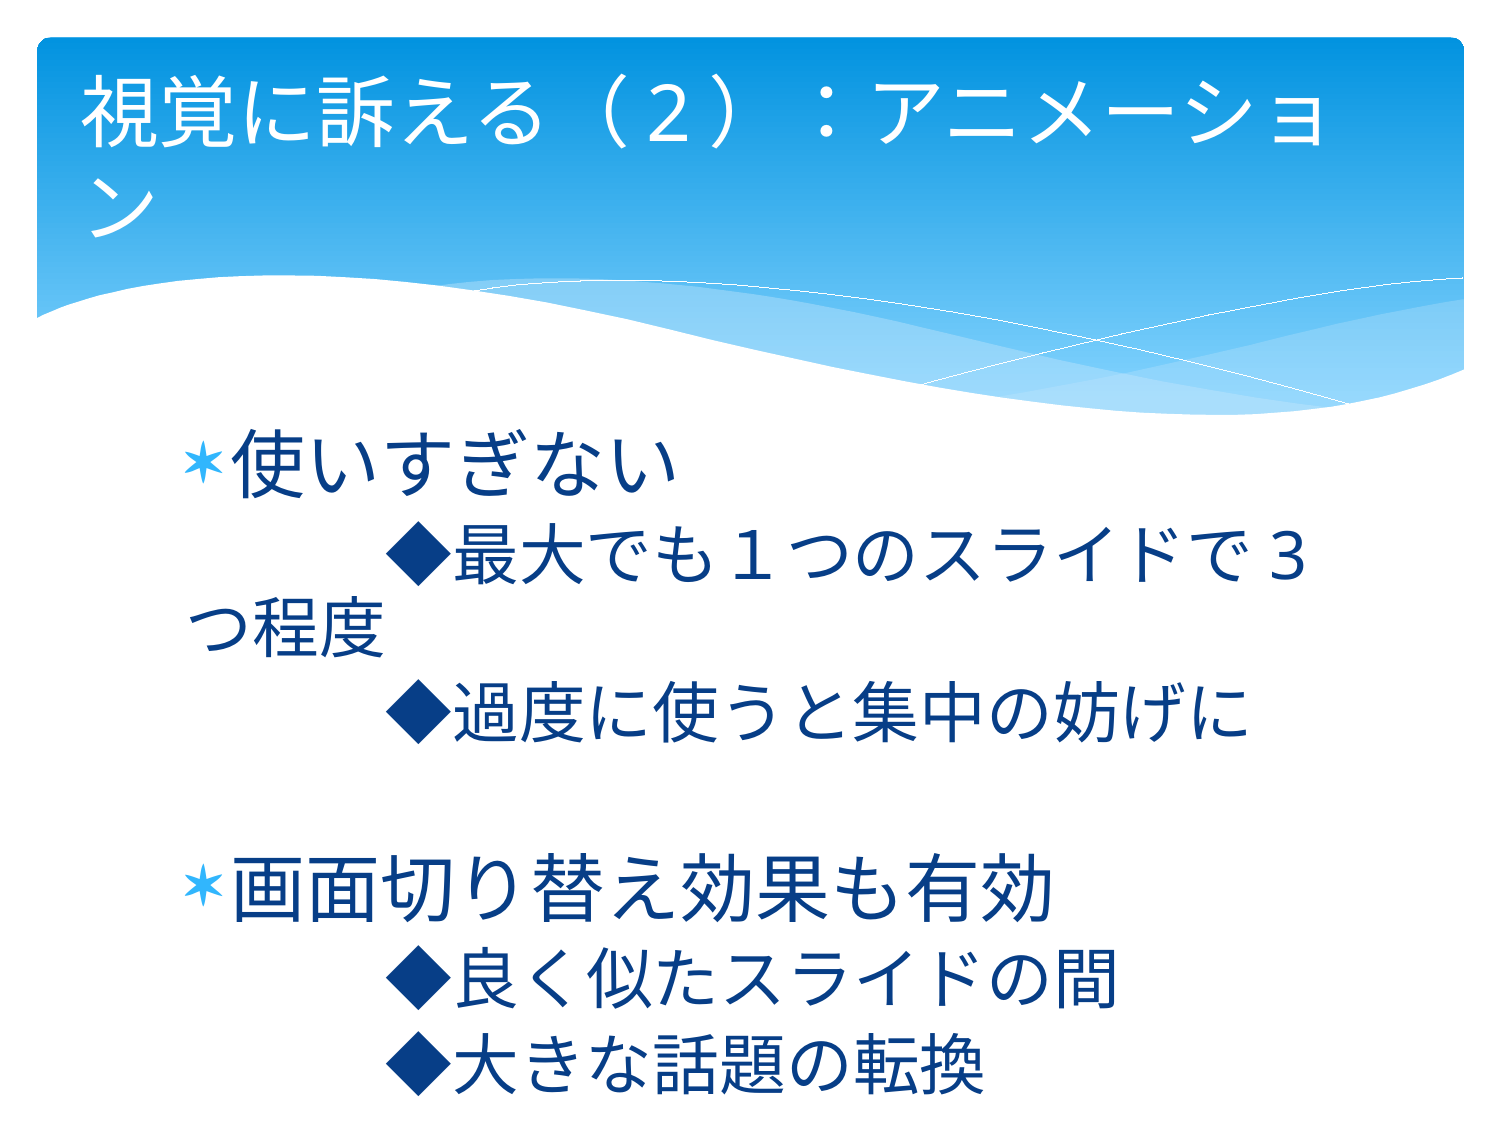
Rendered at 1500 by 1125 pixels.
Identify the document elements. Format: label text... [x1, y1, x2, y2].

text_box [98, 515, 1314, 1082]
text_box 使いすぎない ◆最大でも１つのスライドで3つ程度 ◆過度に使うと集中の妨げに 画面切り替え効果も有効 ◆良く似たスライドの間 ◆大きな話題の転換 [170, 420, 1386, 987]
title 視覚に訴える（2）：アニメーション [64, 54, 1415, 261]
